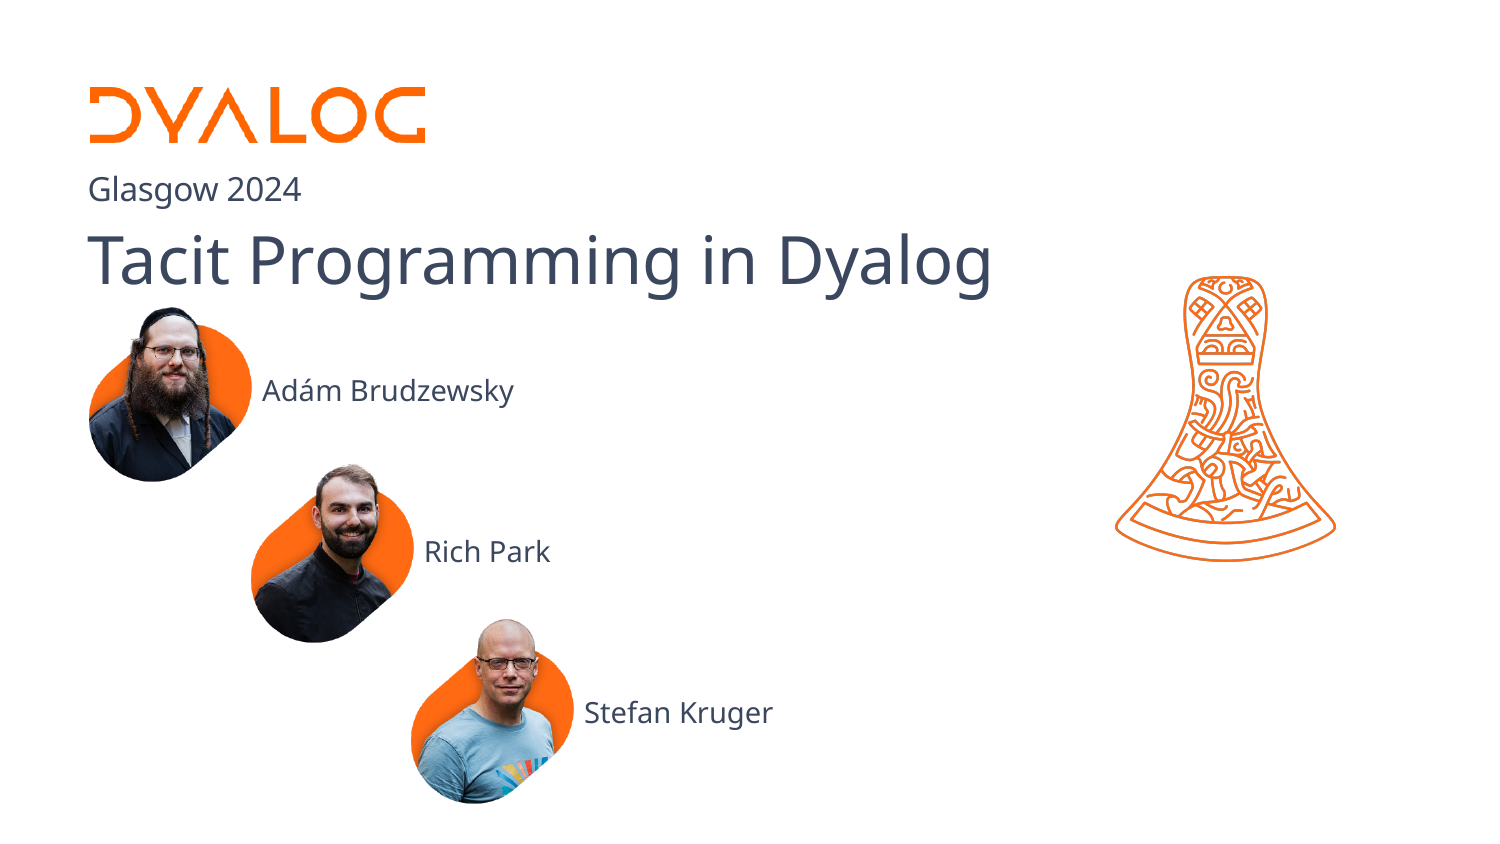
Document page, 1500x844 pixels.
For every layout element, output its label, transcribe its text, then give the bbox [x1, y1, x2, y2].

list Adám Brudzewsky [269, 335, 1122, 445]
list Rich Park [431, 496, 1272, 606]
title Tacit Programming in Dyalog [72, 113, 1022, 335]
text_box Stefan Kruger [592, 657, 1352, 767]
picture [90, 87, 425, 113]
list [235, 454, 427, 646]
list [74, 293, 265, 484]
picture [1115, 276, 1336, 562]
picture [396, 615, 588, 807]
